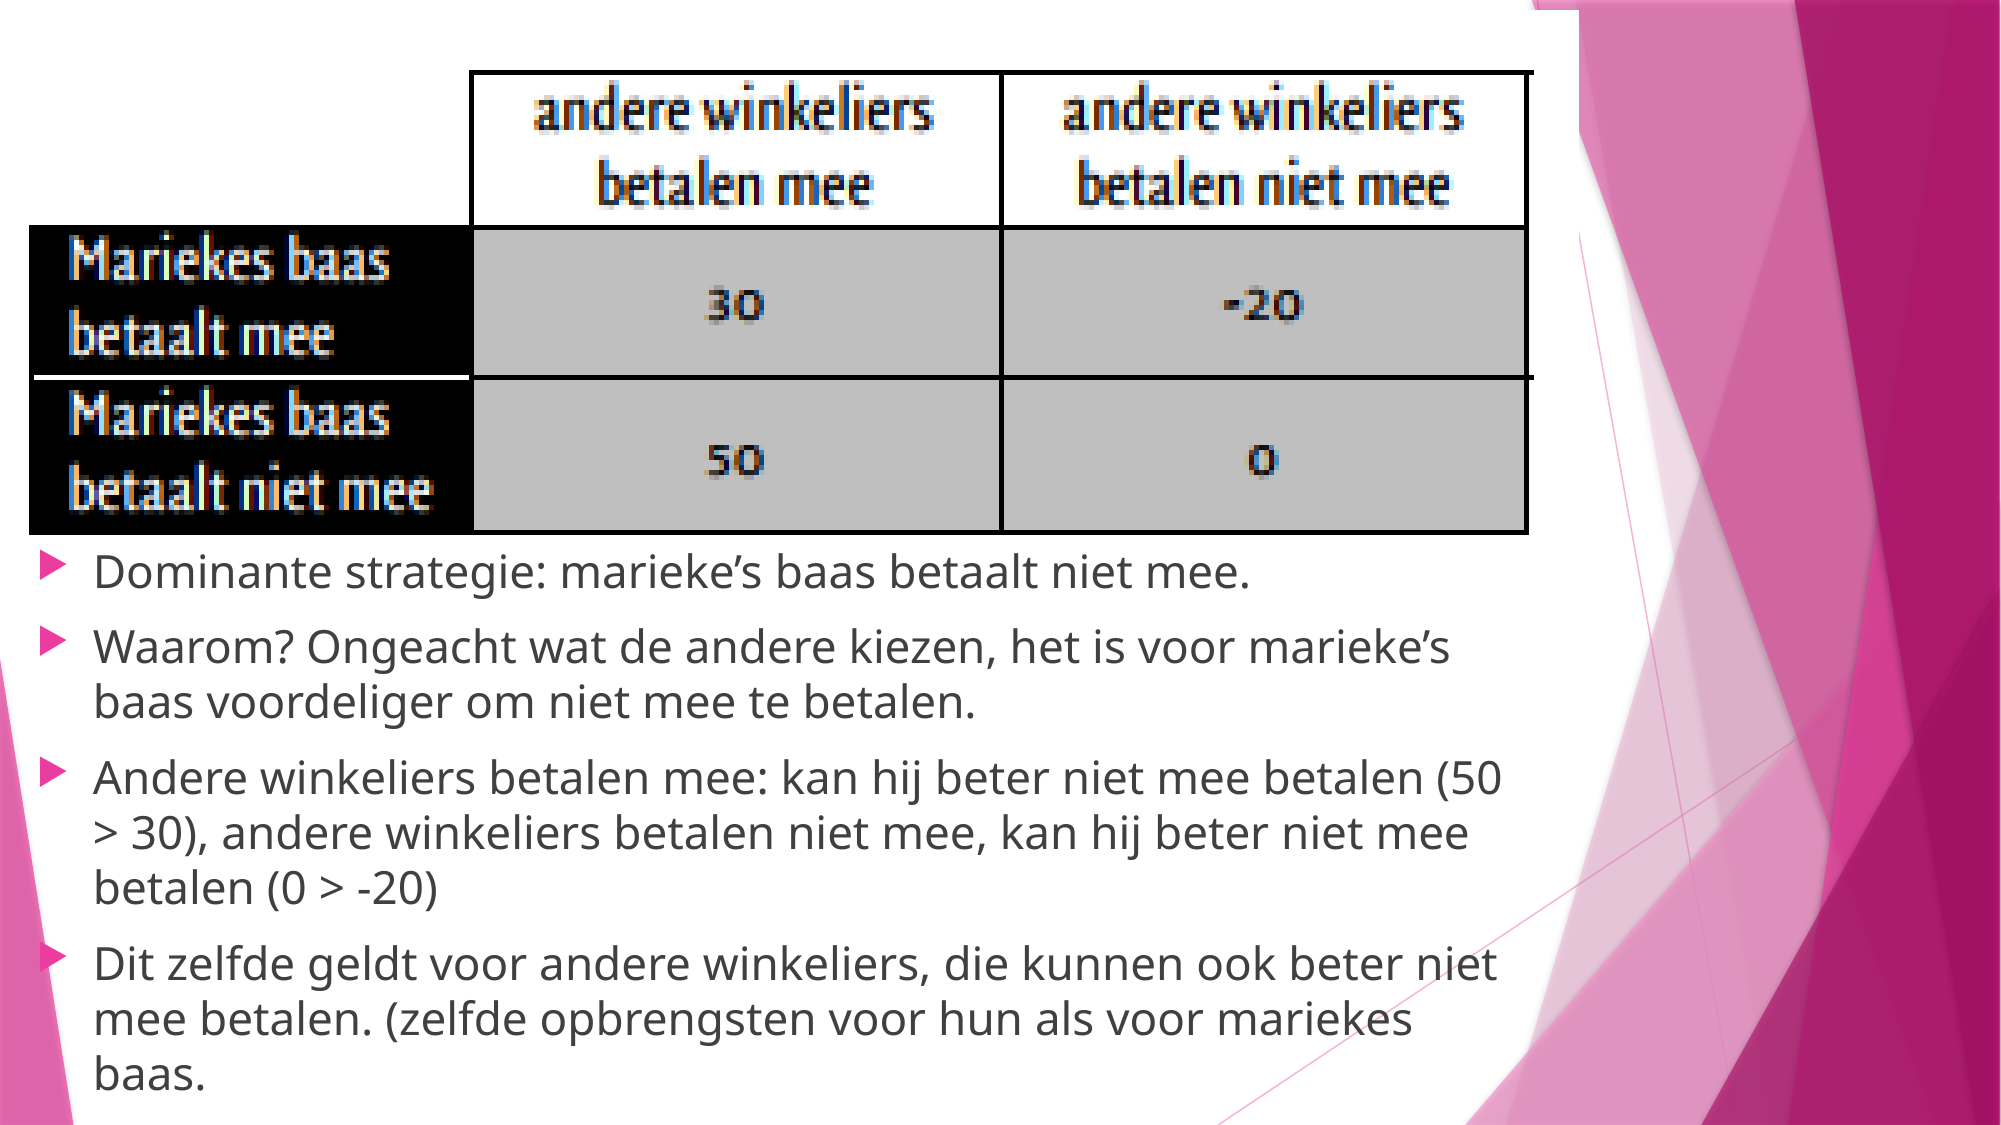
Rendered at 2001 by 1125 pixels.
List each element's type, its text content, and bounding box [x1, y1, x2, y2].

picture [0, 9, 1580, 542]
list Dominante strategie: marieke’s baas betaalt niet mee. Waarom? Ongeacht wat de andere kiezen, het is voor marieke’s baas voordeliger om niet mee te betalen. Andere winkeliers betalen mee: kan hij beter niet mee betalen (50 > 30), andere winkeliers betalen niet mee, kan hij beter niet mee betalen (0 > -20) Dit zelfde geldt voor andere winkeliers, die kunnen ook beter niet mee betalen. (zelfde opbrengsten voor hun als voor mariekes baas. Gevolg: niemand betaald mee. [21, 553, 1522, 986]
